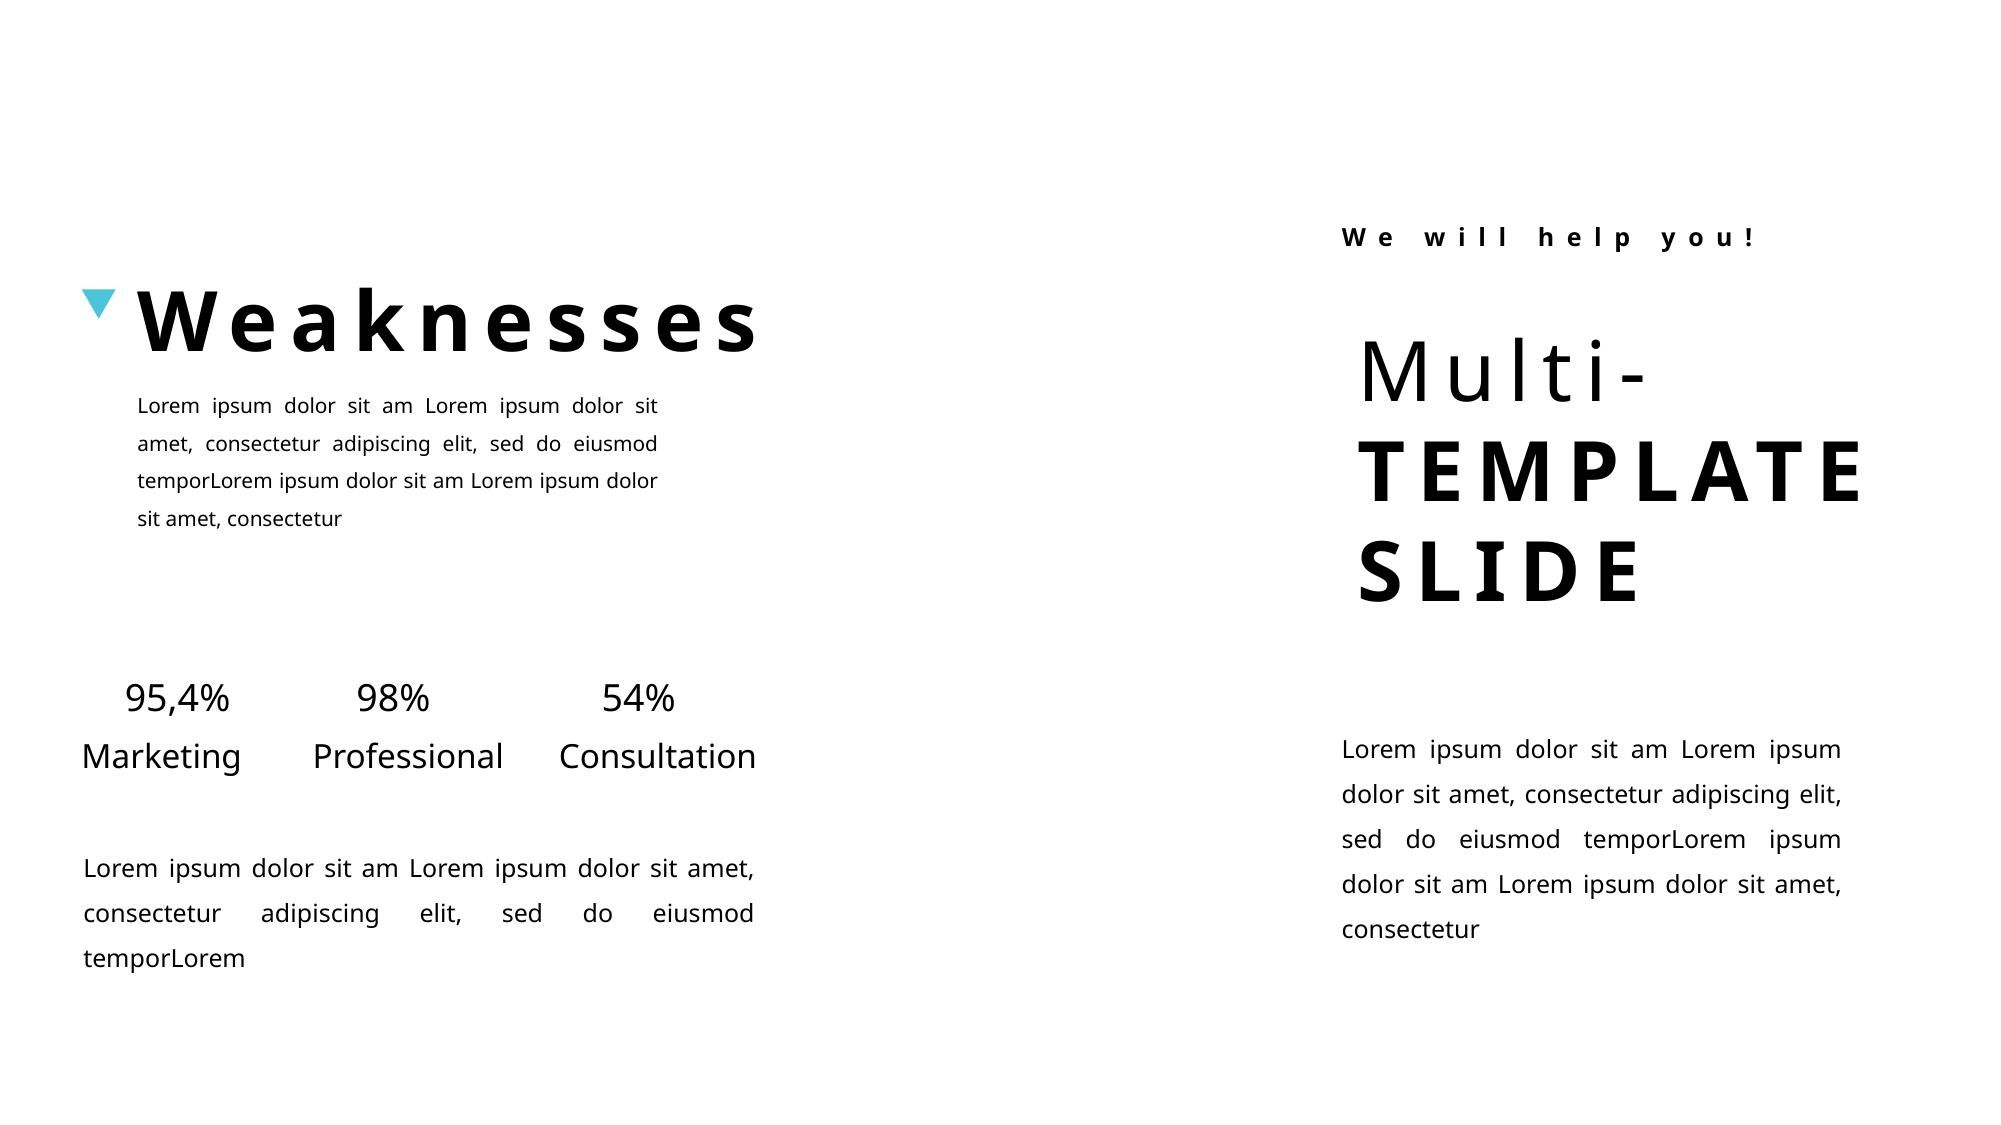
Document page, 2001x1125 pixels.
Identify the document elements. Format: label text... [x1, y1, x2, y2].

text_box We will help you! [1341, 206, 1951, 252]
text_box Lorem ipsum dolor sit am Lorem ipsum dolor sit amet, consectetur adipiscing elit, sed do eiusmod temporLorem ipsum dolor sit am Lorem ipsum dolor sit amet, consectetur [137, 380, 658, 568]
text_box [79, 288, 118, 321]
text_box Multi- TEMPLATE SLIDE [1357, 318, 1864, 619]
text_box Marketing [81, 735, 243, 776]
text_box Lorem ipsum dolor sit am Lorem ipsum dolor sit amet, consectetur adipiscing elit, sed do eiusmod temporLorem ipsum dolor sit am Lorem ipsum dolor sit amet, consectetur [1341, 718, 1844, 989]
text_box Weaknesses [137, 268, 723, 369]
text_box Consultation [559, 735, 723, 776]
text_box 54% [601, 673, 676, 719]
picture [723, 206, 1277, 918]
text_box Lorem ipsum dolor sit am Lorem ipsum dolor sit amet, consectetur adipiscing elit, sed do eiusmod temporLorem [83, 837, 757, 972]
text_box 95,4% [124, 673, 231, 719]
text_box 98% [356, 673, 431, 719]
text_box Professional [312, 735, 505, 776]
